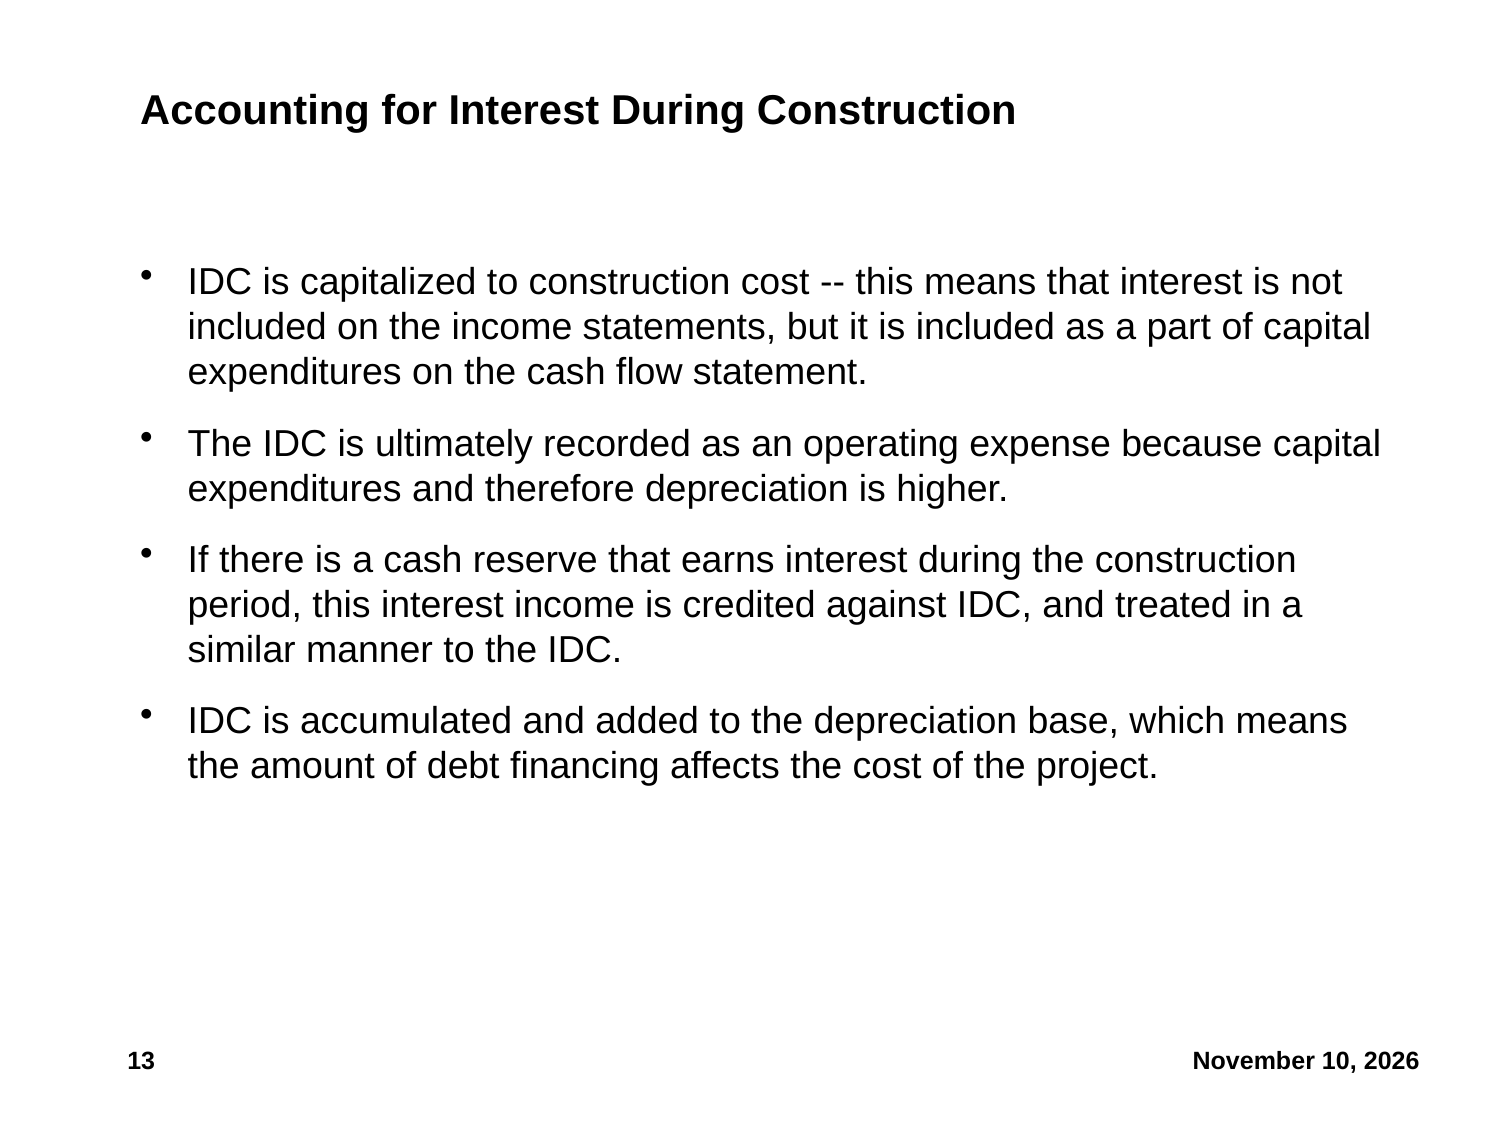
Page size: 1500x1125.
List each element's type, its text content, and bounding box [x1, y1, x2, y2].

title Accounting for Interest During Construction [124, 74, 1376, 226]
list IDC is capitalized to construction cost -- this means that interest is not included on the income statements, but it is included as a part of capital expenditures on the cash flow statement. The IDC is ultimately recorded as an operating expense because capital expenditures and therefore depreciation is higher. If there is a cash reserve that earns interest during the construction period, this interest income is credited against IDC, and treated in a similar manner to the IDC. IDC is accumulated and added to the depreciation base, which means the amount of debt financing affects the cost of the project. [124, 249, 1413, 1001]
